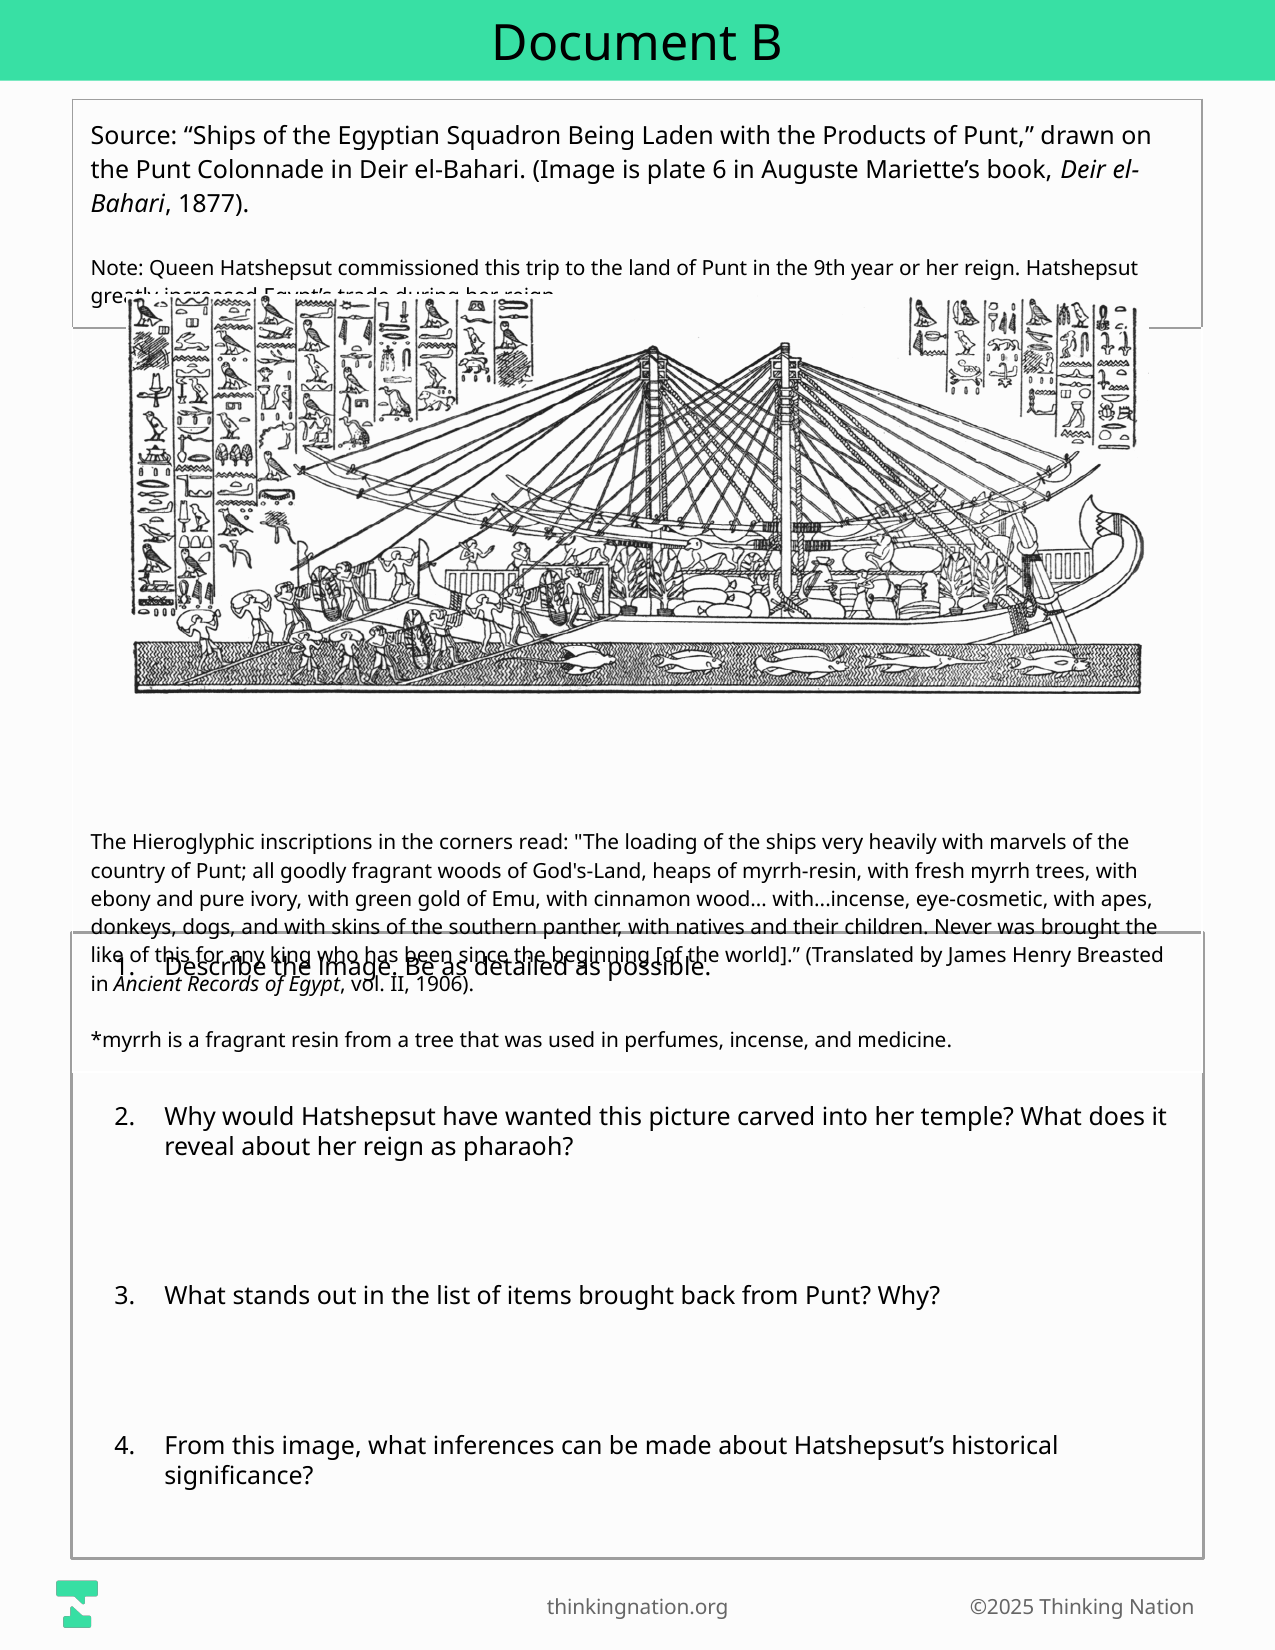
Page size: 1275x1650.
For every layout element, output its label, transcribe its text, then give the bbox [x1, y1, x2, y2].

table_cell The Hieroglyphic inscriptions in the corners read: "The loading of the ships very heavily with marvels of the country of Punt; all goodly fragrant woods of God's-Land, heaps of myrrh-resin, with fresh myrrh trees, with ebony and pure ivory, with green gold of Emu, with cinnamon wood… with...incense, eye-cosmetic, with apes, donkeys, dogs, and with skins of the southern panther, with natives and their children. Never was brought the like of this for any king who has been since the beginning [of the world].” (Translated by James Henry Breasted in Ancient Records of Egypt, vol. II, 1906). *myrrh is a fragrant resin from a tree that was used in perfumes, incense, and medicine. [73, 329, 1201, 1071]
text_box thinkingnation.org [486, 1579, 789, 1630]
text_box Document B [0, 0, 1275, 81]
text_box ©2025 Thinking Nation [907, 1579, 1210, 1630]
picture [44, 1571, 110, 1637]
picture [126, 294, 1149, 695]
table_header Source: “Ships of the Egyptian Squadron Being Laden with the Products of Punt,” drawn on the Punt Colonnade in Deir el-Bahari. (Image is plate 6 in Auguste Mariette’s book, Deir el-Bahari, 1877). Note: Queen Hatshepsut commissioned this trip to the land of Punt in the 9th year or her reign. Hatshepsut greatly increased Egypt’s trade during her reign. [73, 100, 1201, 327]
text_box Describe the image. Be as detailed as possible. Why would Hatshepsut have wanted this picture carved into her temple? What does it reveal about her reign as pharaoh? What stands out in the list of items brought back from Punt? Why? From this image, what inferences can be made about Hatshepsut’s historical significance? [71, 932, 1204, 1559]
